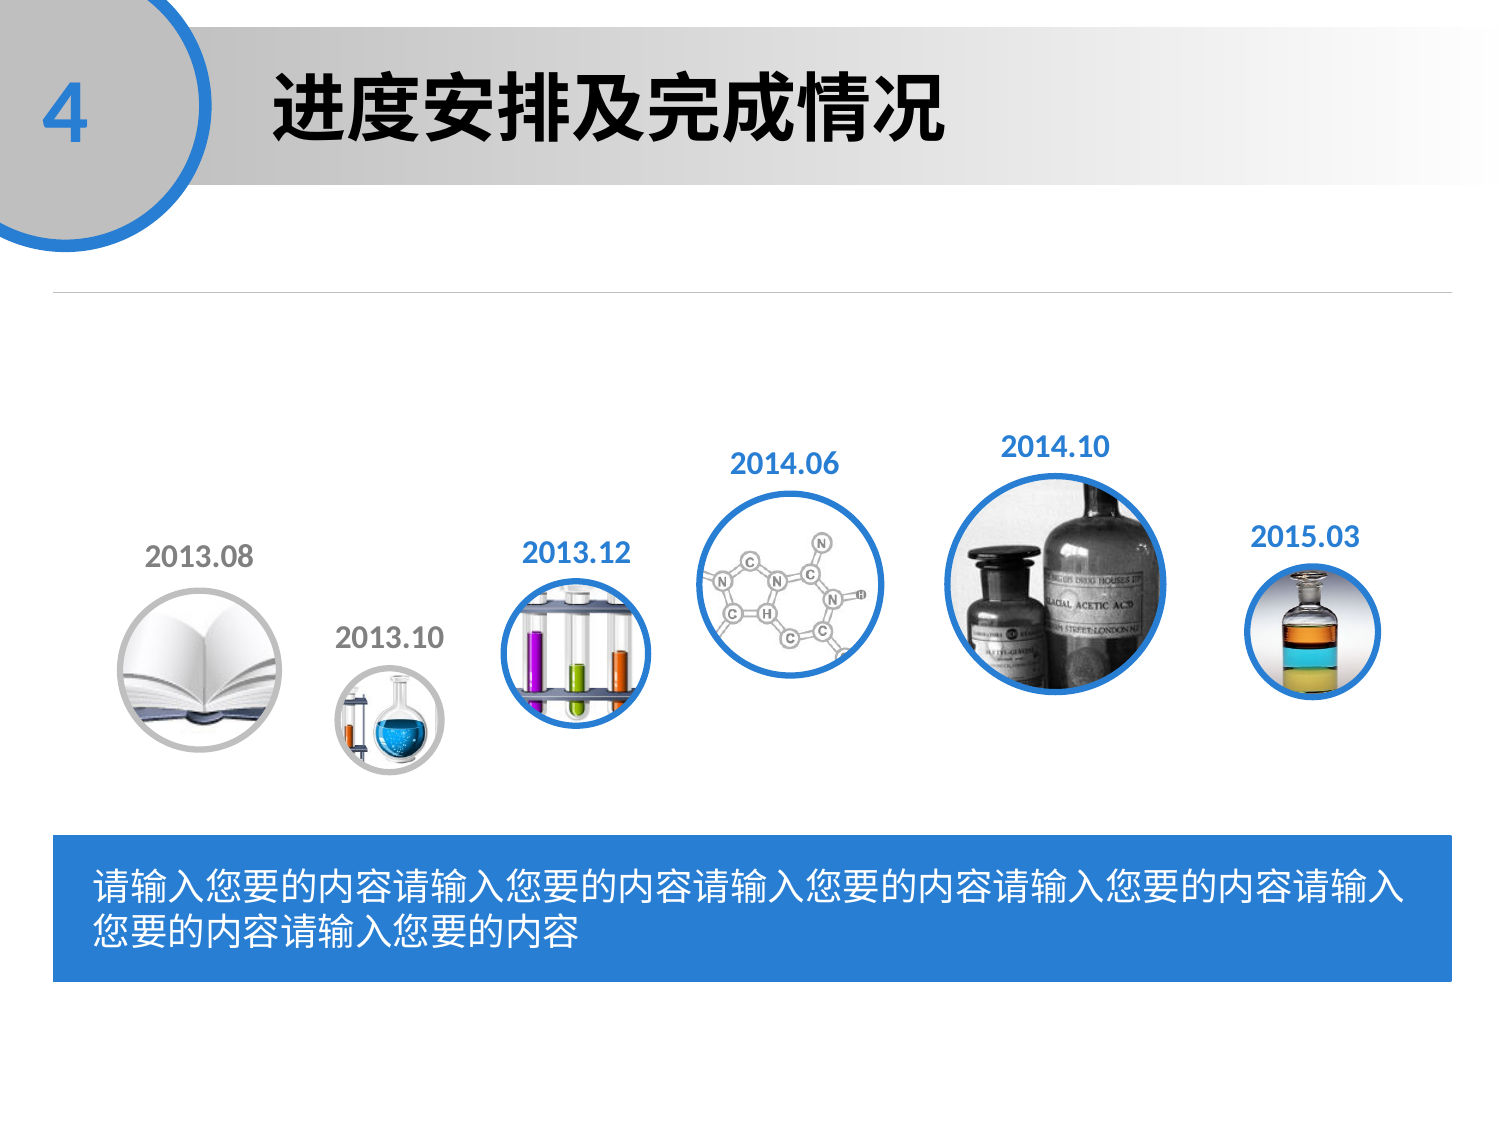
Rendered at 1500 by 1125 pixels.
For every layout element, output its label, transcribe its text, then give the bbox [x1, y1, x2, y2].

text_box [0, 0, 1500, 246]
picture [337, 668, 442, 773]
picture [503, 581, 649, 726]
text_box [52, 834, 1452, 982]
text_box 请输入您要的内容请输入您要的内容请输入您要的内容请输入您要的内容请输入您要的内容请输入您要的内容 [78, 855, 1427, 960]
picture [699, 493, 882, 676]
picture [1247, 566, 1378, 698]
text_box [53, 292, 1452, 835]
picture [947, 476, 1164, 693]
picture [119, 590, 279, 750]
